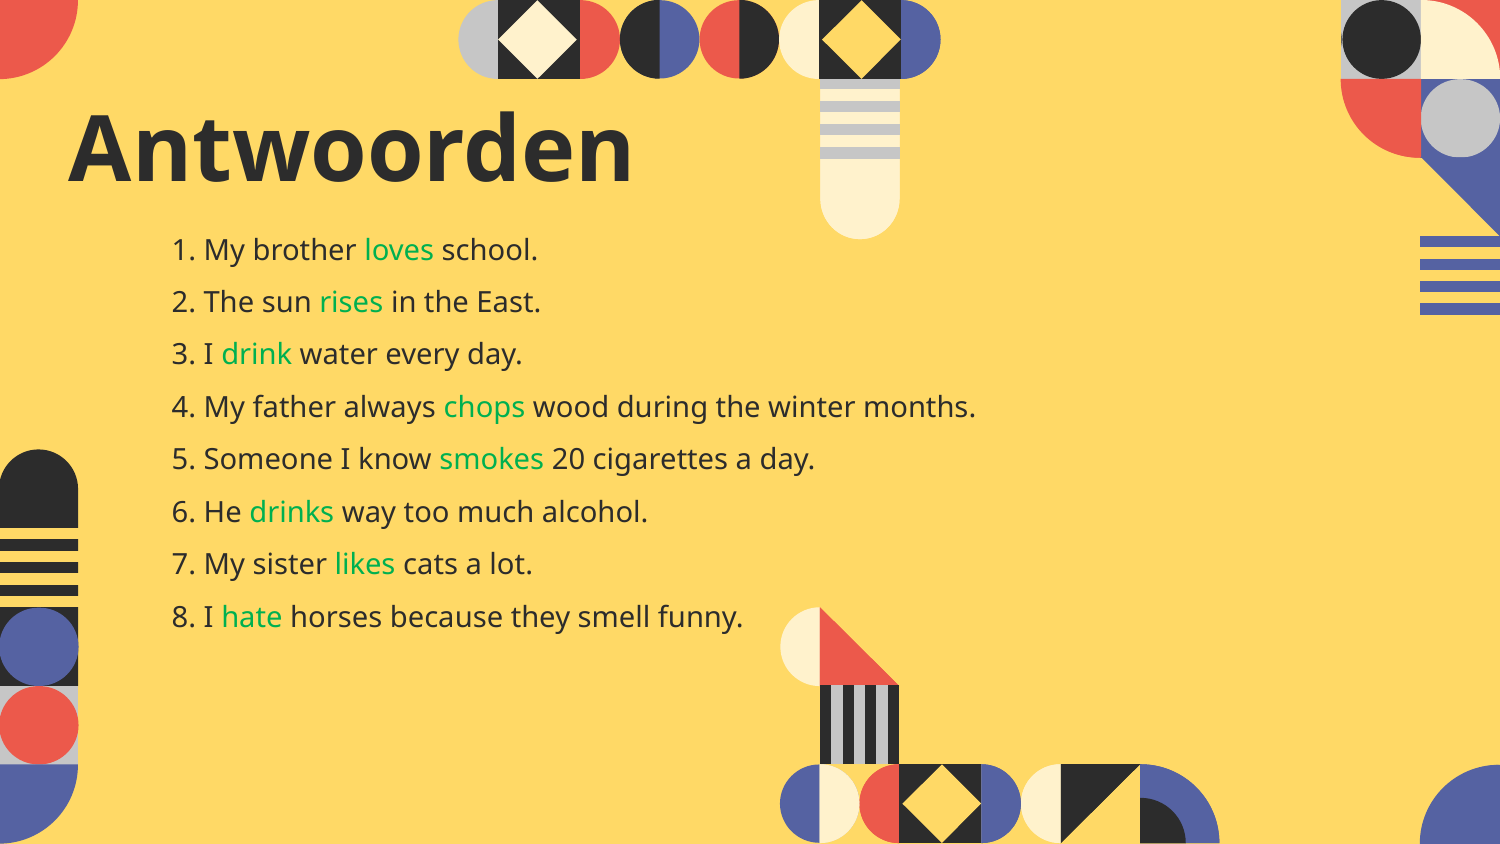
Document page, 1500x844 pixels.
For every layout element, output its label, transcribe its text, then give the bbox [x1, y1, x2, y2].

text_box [819, 606, 1220, 844]
list 1. My brother loves school. 2. The sun rises in the East. 3. I drink water every day. 4. My father always chops wood during the winter months. 5. Someone I know smokes 20 cigarettes a day. 6. He drinks way too much alcohol. 7. My sister likes cats a lot. 8. I hate horses because they smell funny. [96, 213, 1021, 640]
text_box [1421, 764, 1500, 844]
title Antwoorden [39, 48, 667, 199]
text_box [818, 0, 1500, 395]
